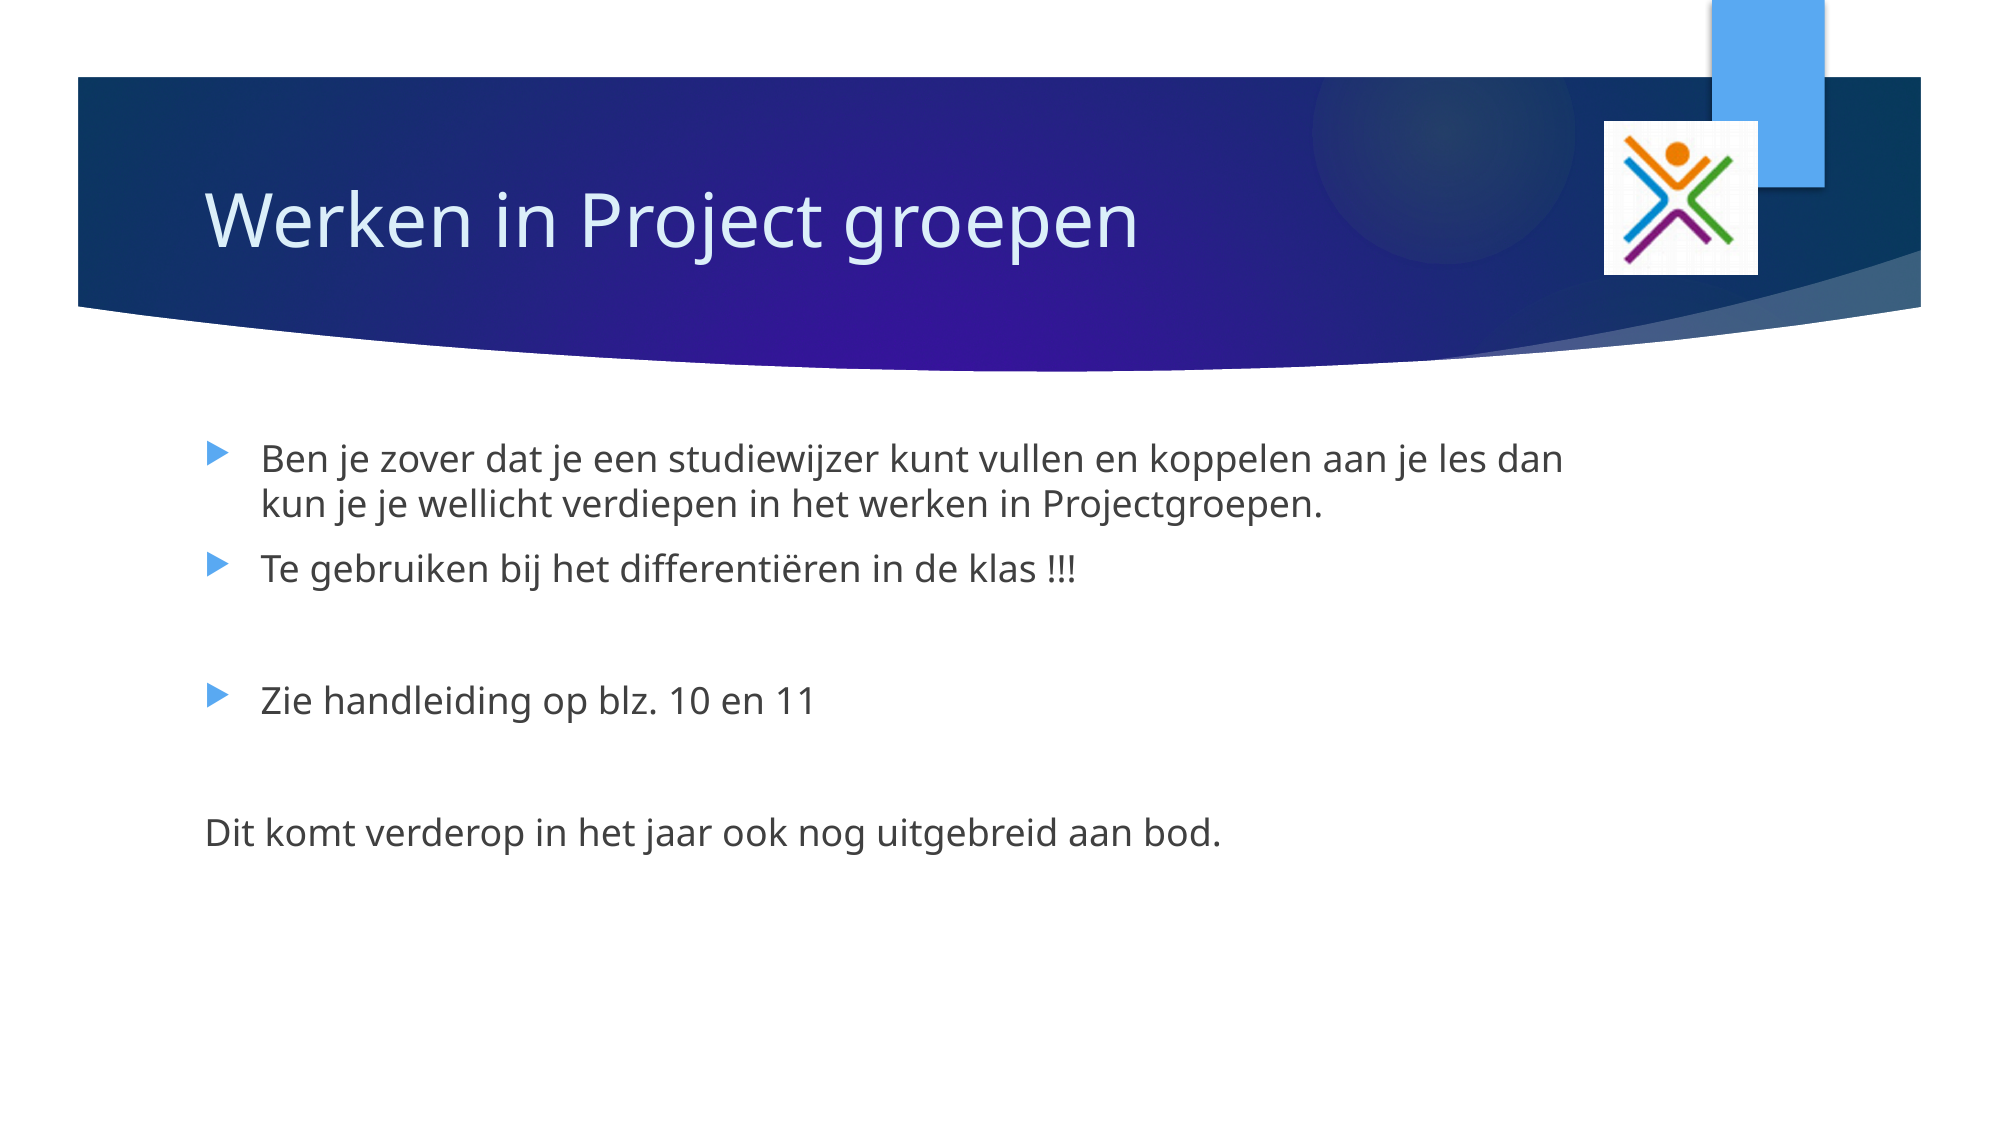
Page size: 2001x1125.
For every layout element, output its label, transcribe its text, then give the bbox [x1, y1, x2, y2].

list Ben je zover dat je een studiewijzer kunt vullen en koppelen aan je les dan kun je je wellicht verdiepen in het werken in Projectgroepen. Te gebruiken bij het differentiëren in de klas !!! Zie handleiding op blz. 10 en 11 Dit komt verderop in het jaar ook nog uitgebreid aan bod. [189, 427, 1638, 1097]
picture [1604, 121, 1759, 276]
title Werken in Project groepen [189, 159, 1598, 276]
